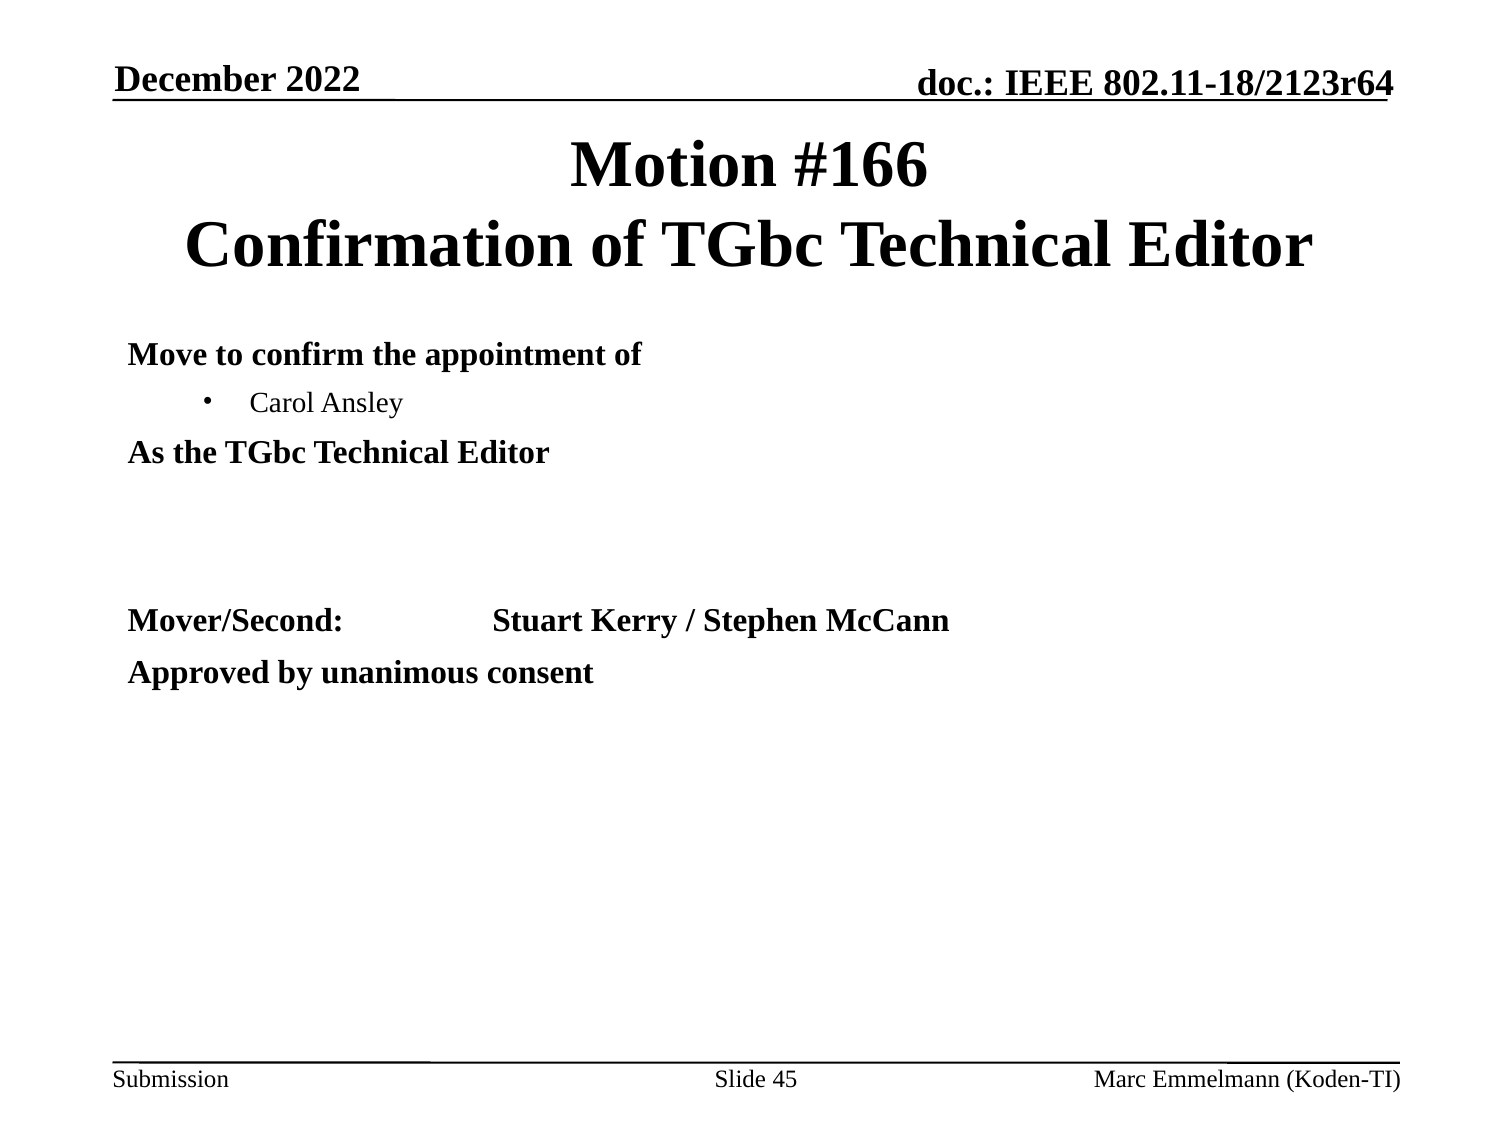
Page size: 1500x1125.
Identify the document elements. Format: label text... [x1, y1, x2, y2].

slide_number Slide 45 [712, 1061, 800, 1123]
title Motion #166 Confirmation of TGbc Technical Editor [112, 112, 1388, 288]
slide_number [114, 54, 423, 100]
list Move to confirm the appointment of Carol Ansley As the TGbc Technical Editor Mover/Second: Stuart Kerry / Stephen McCann Approved by unanimous consent [112, 324, 1388, 1000]
footer Marc Emmelmann (Koden-TI) [878, 1061, 1402, 1093]
